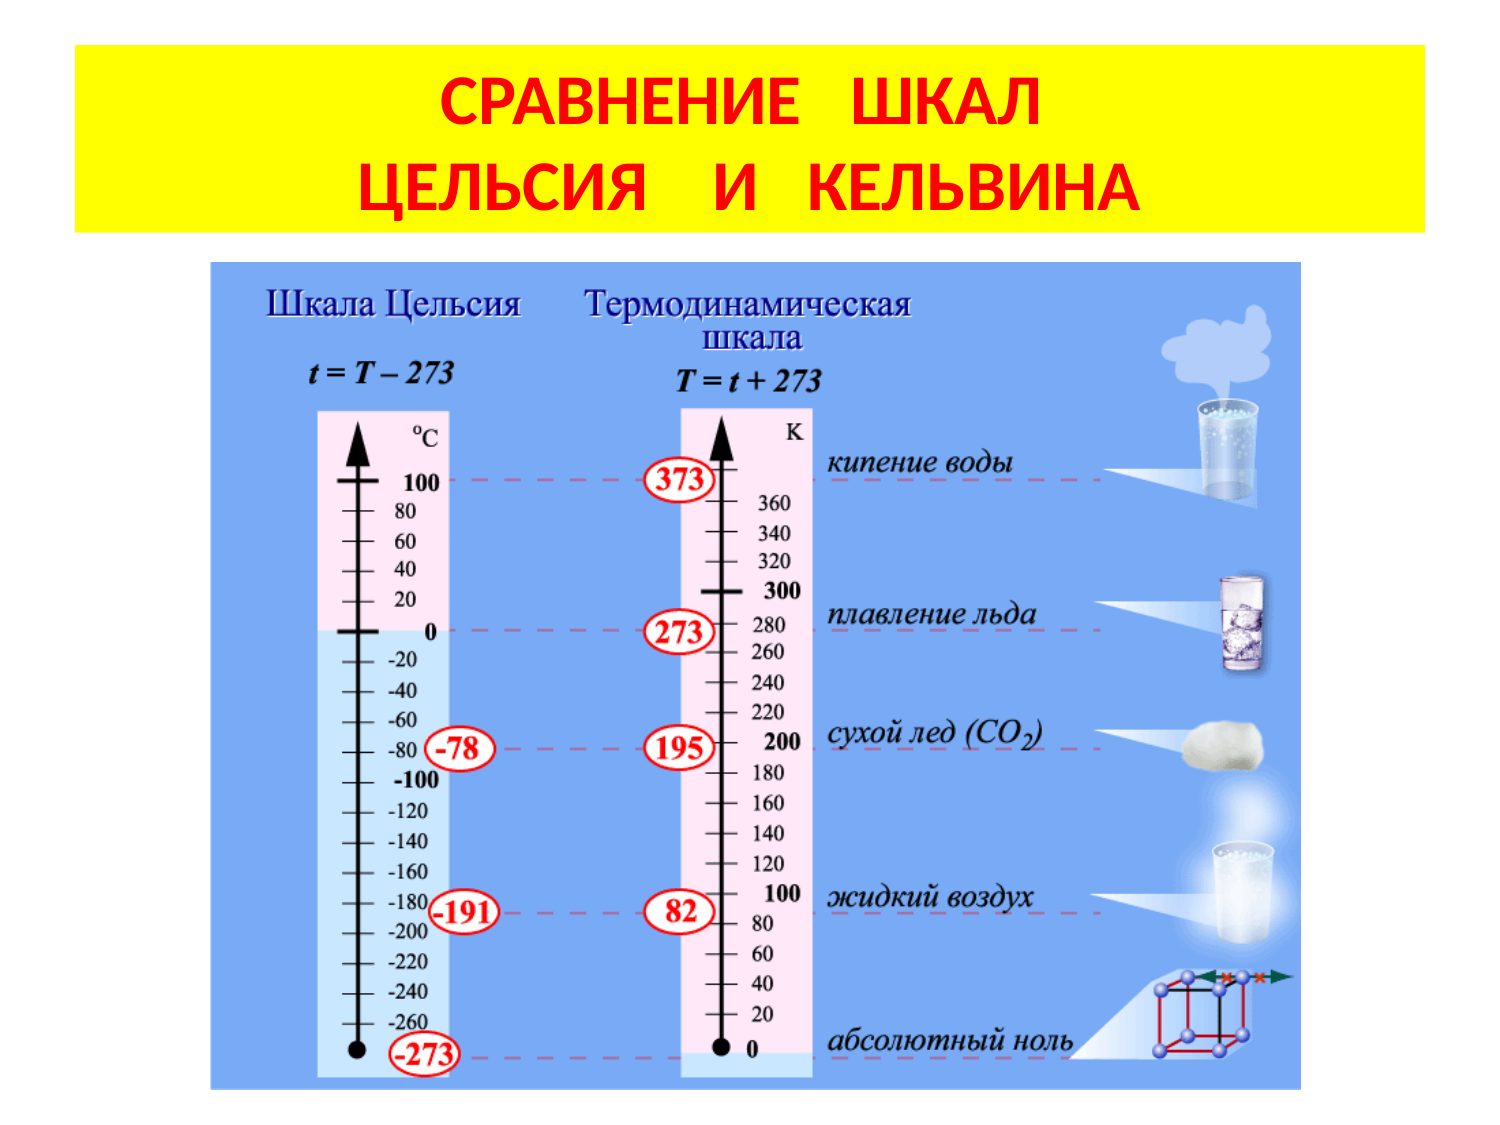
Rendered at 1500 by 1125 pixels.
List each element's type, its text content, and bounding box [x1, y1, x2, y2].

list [210, 262, 1302, 1091]
title СРАВНЕНИЕ ШКАЛ ЦЕЛЬСИЯ И КЕЛЬВИНА [75, 45, 1425, 233]
